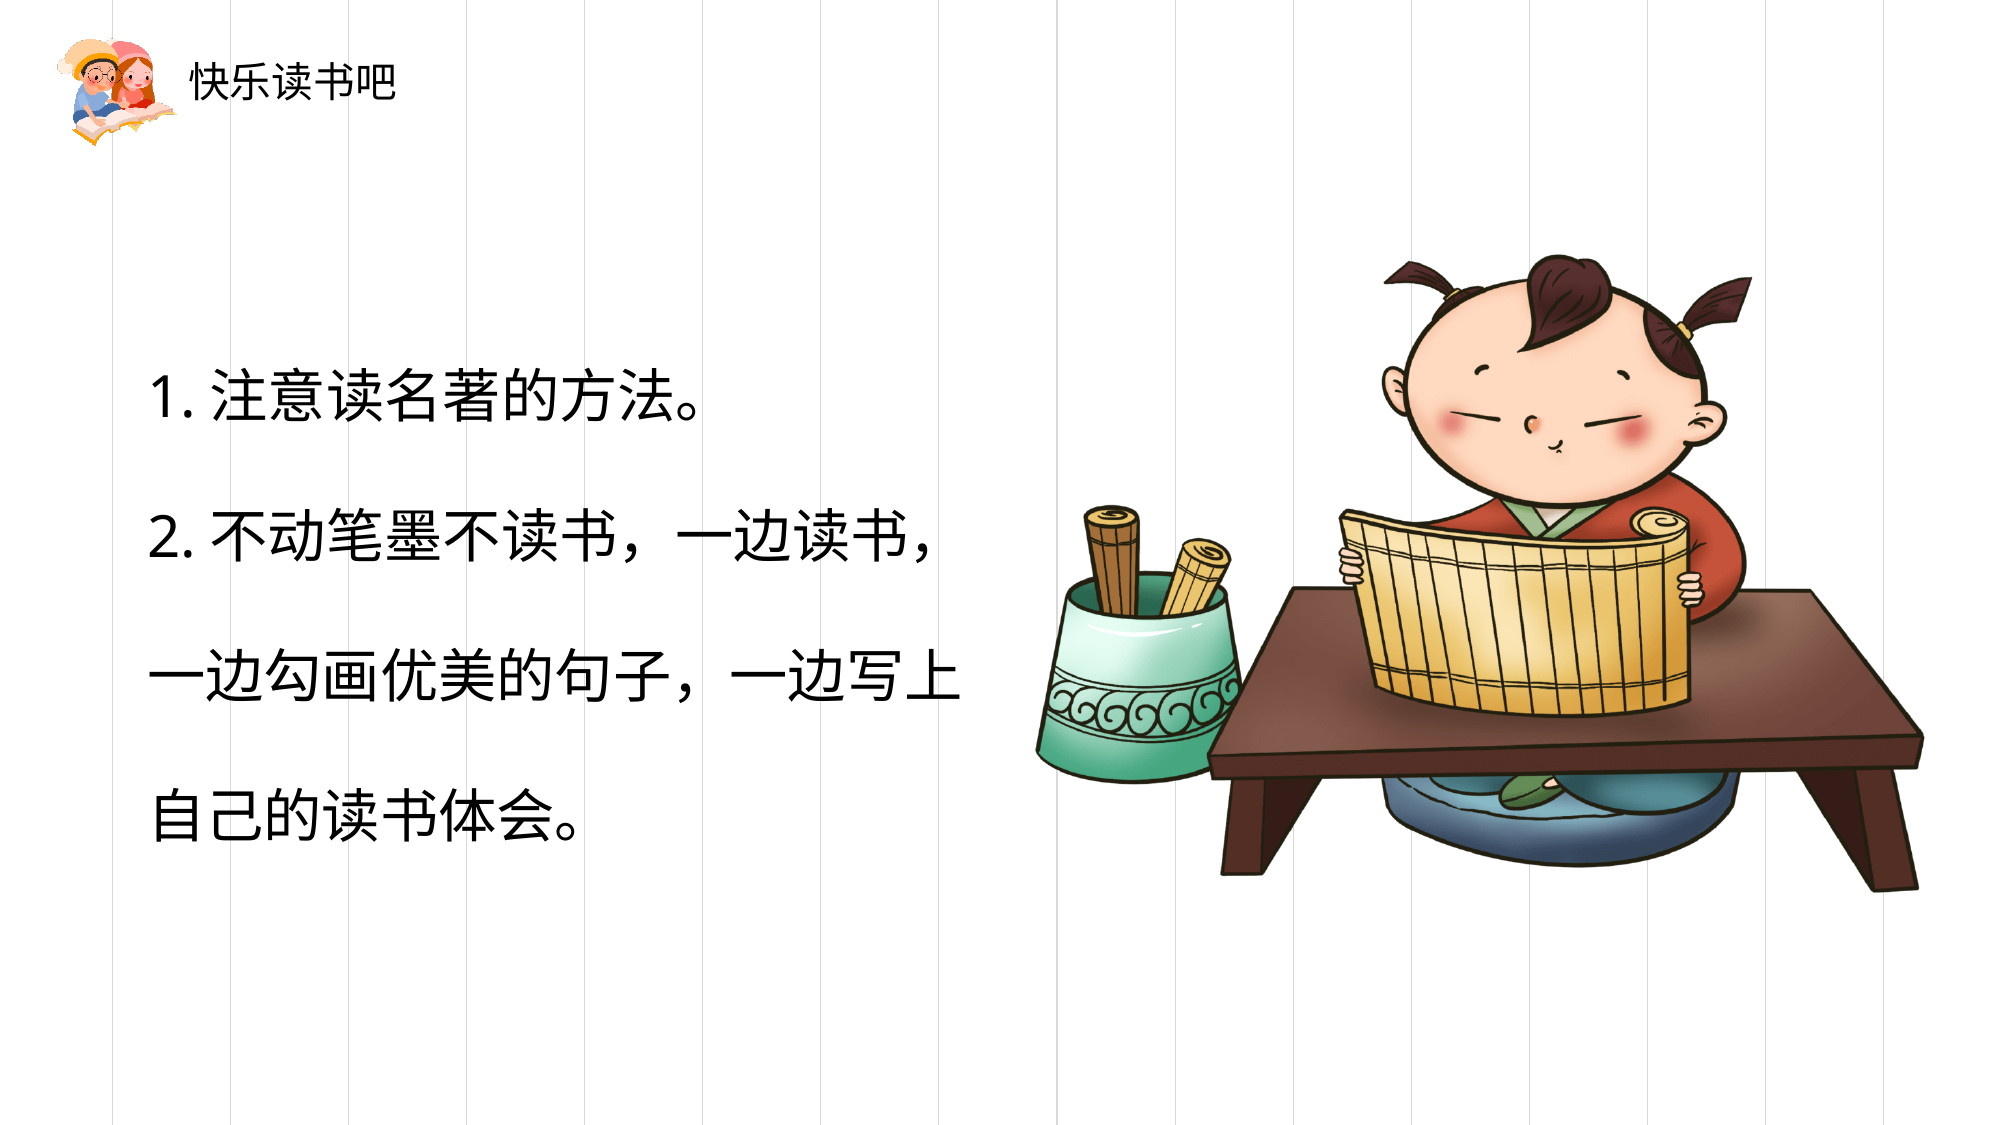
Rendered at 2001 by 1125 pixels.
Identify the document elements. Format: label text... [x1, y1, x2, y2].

picture [3, 6, 231, 169]
text_box 1.注意读名著的方法。 2.不动笔墨不读书，一边读书，一边勾画优美的句子，一边写上自己的读书体会。 [132, 282, 919, 857]
picture [919, 45, 2000, 1125]
